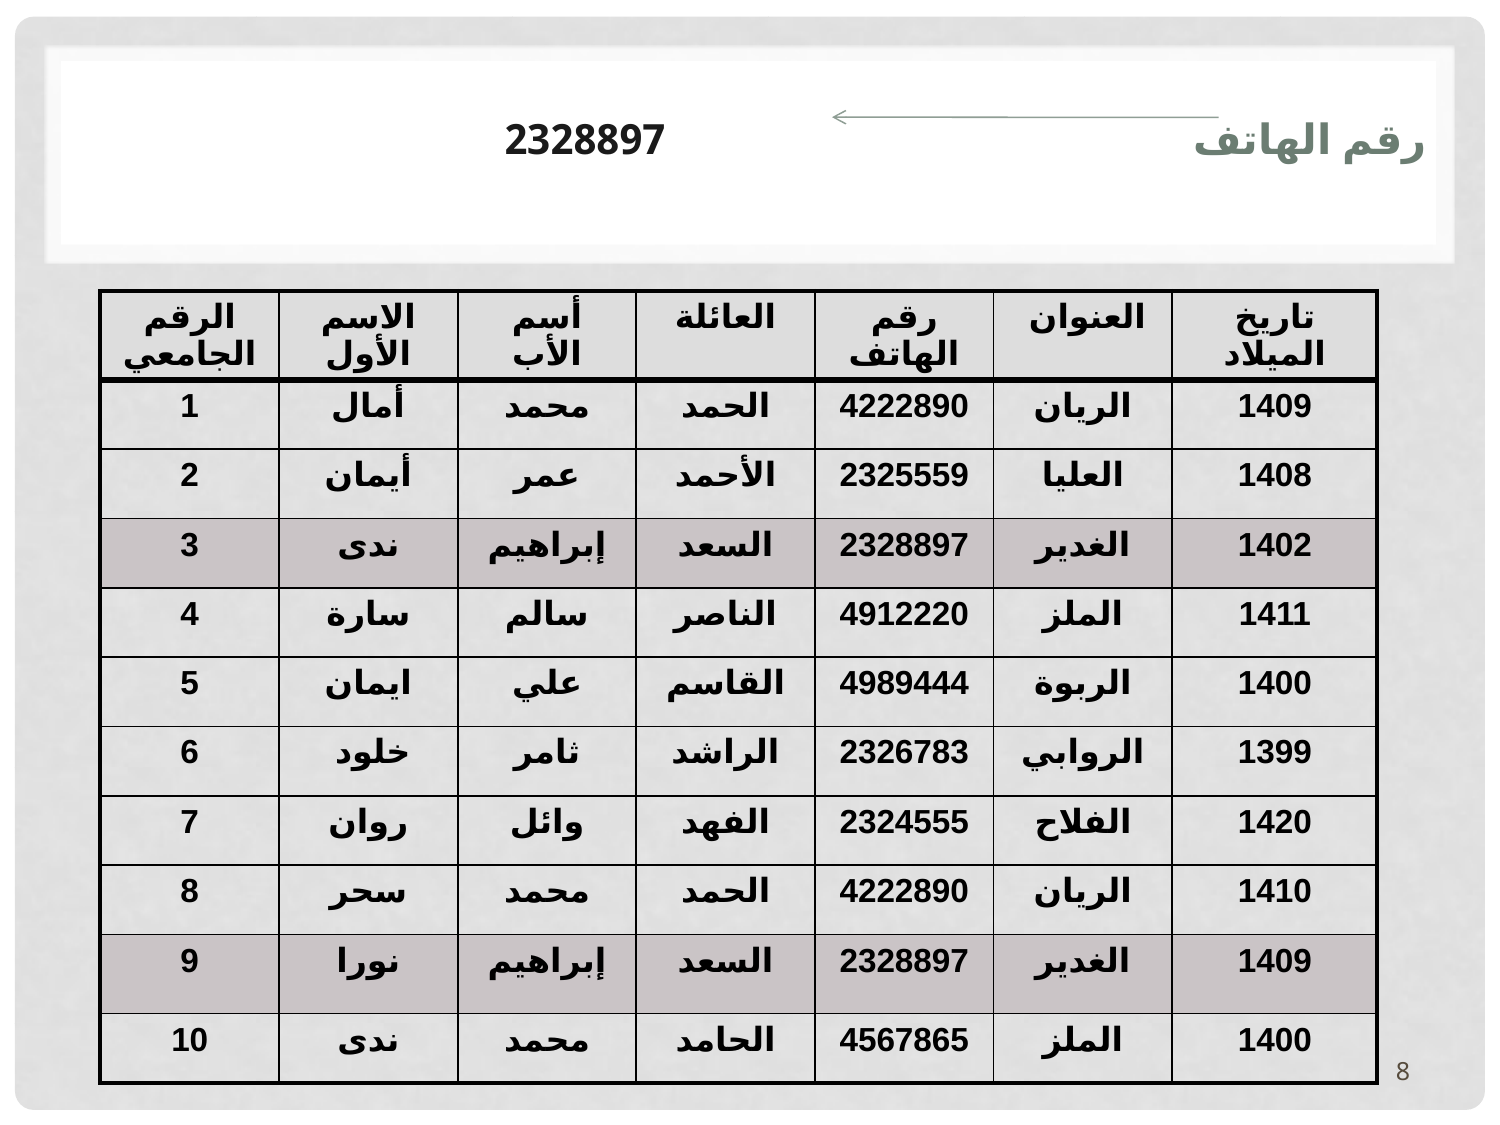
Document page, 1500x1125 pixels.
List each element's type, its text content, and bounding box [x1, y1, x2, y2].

table_cell 6 [102, 727, 278, 795]
table_cell الحمد [637, 866, 814, 934]
table_header الرقم الجامعي [102, 293, 278, 377]
table_cell محمد [459, 383, 635, 448]
table_cell 2328897 [816, 519, 993, 587]
table_header العائلة [637, 293, 814, 377]
table_cell السعد [637, 935, 814, 1013]
table_cell الفلاح [994, 797, 1171, 864]
table_cell الغدير [994, 935, 1171, 1013]
table_cell الملز [994, 1014, 1171, 1081]
table_cell 2328897 [816, 935, 993, 1013]
table_cell 4222890 [816, 866, 993, 934]
slide_number 8 [1074, 1042, 1425, 1103]
table_cell 1400 [1173, 658, 1375, 726]
table_cell وائل [459, 797, 635, 864]
table_cell 1411 [1173, 589, 1375, 656]
table_cell 1408 [1173, 450, 1375, 518]
table_cell أيمان [280, 450, 457, 518]
table_cell سارة [280, 589, 457, 656]
table_cell 4989444 [816, 658, 993, 726]
table_cell محمد [459, 1014, 635, 1081]
table_cell الربوة [994, 658, 1171, 726]
table_cell نورا [280, 935, 457, 1013]
table_cell الراشد [637, 727, 814, 795]
table_header العنوان [994, 293, 1171, 377]
table_cell 8 [102, 866, 278, 934]
table_cell السعد [637, 519, 814, 587]
table_cell ندى [280, 519, 457, 587]
table_cell الريان [994, 383, 1171, 448]
table_cell إبراهيم [459, 519, 635, 587]
table_cell إبراهيم [459, 935, 635, 1013]
table_cell ثامر [459, 727, 635, 795]
title رقم الهاتف 2328897 [237, 79, 1442, 197]
table_cell 4 [102, 589, 278, 656]
table_header أسم الأب [459, 293, 635, 377]
table_cell الحمد [637, 383, 814, 448]
table_cell الريان [994, 866, 1171, 934]
table_cell سحر [280, 866, 457, 934]
table_cell 1 [102, 383, 278, 448]
table_cell 1410 [1173, 866, 1375, 934]
table_cell الحامد [637, 1014, 814, 1081]
table_cell 3 [102, 519, 278, 587]
table_cell 1420 [1173, 797, 1375, 864]
table_cell 1400 [1173, 1014, 1375, 1081]
table_cell عمر [459, 450, 635, 518]
table_cell 2 [102, 450, 278, 518]
table_cell 1409 [1173, 383, 1375, 448]
table_cell الناصر [637, 589, 814, 656]
table_cell محمد [459, 866, 635, 934]
table_cell الروابي [994, 727, 1171, 795]
table_header رقم الهاتف [816, 293, 993, 377]
table_cell روان [280, 797, 457, 864]
table_cell الفهد [637, 797, 814, 864]
table_cell 2325559 [816, 450, 993, 518]
table_cell ندى [280, 1014, 457, 1081]
table_cell الأحمد [637, 450, 814, 518]
table_cell العليا [994, 450, 1171, 518]
table_cell أمال [280, 383, 457, 448]
table_cell 4912220 [816, 589, 993, 656]
table_cell الغدير [994, 519, 1171, 587]
table_cell 1399 [1173, 727, 1375, 795]
table_cell 10 [102, 1014, 278, 1081]
table_cell 4567865 [816, 1014, 993, 1081]
table_cell 1409 [1173, 935, 1375, 1013]
table_header تاريخ الميلاد [1173, 293, 1375, 377]
table_cell 4222890 [816, 383, 993, 448]
table_cell 5 [102, 658, 278, 726]
table_cell علي [459, 658, 635, 726]
table_cell 9 [102, 935, 278, 1013]
table_cell 7 [102, 797, 278, 864]
table_header الاسم الأول [280, 293, 457, 377]
table_cell 2326783 [816, 727, 993, 795]
table_cell 1402 [1173, 519, 1375, 587]
table_cell خلود [280, 727, 457, 795]
table_cell القاسم [637, 658, 814, 726]
table_cell 2324555 [816, 797, 993, 864]
table_cell سالم [459, 589, 635, 656]
table_cell ايمان [280, 658, 457, 726]
table_cell الملز [994, 589, 1171, 656]
